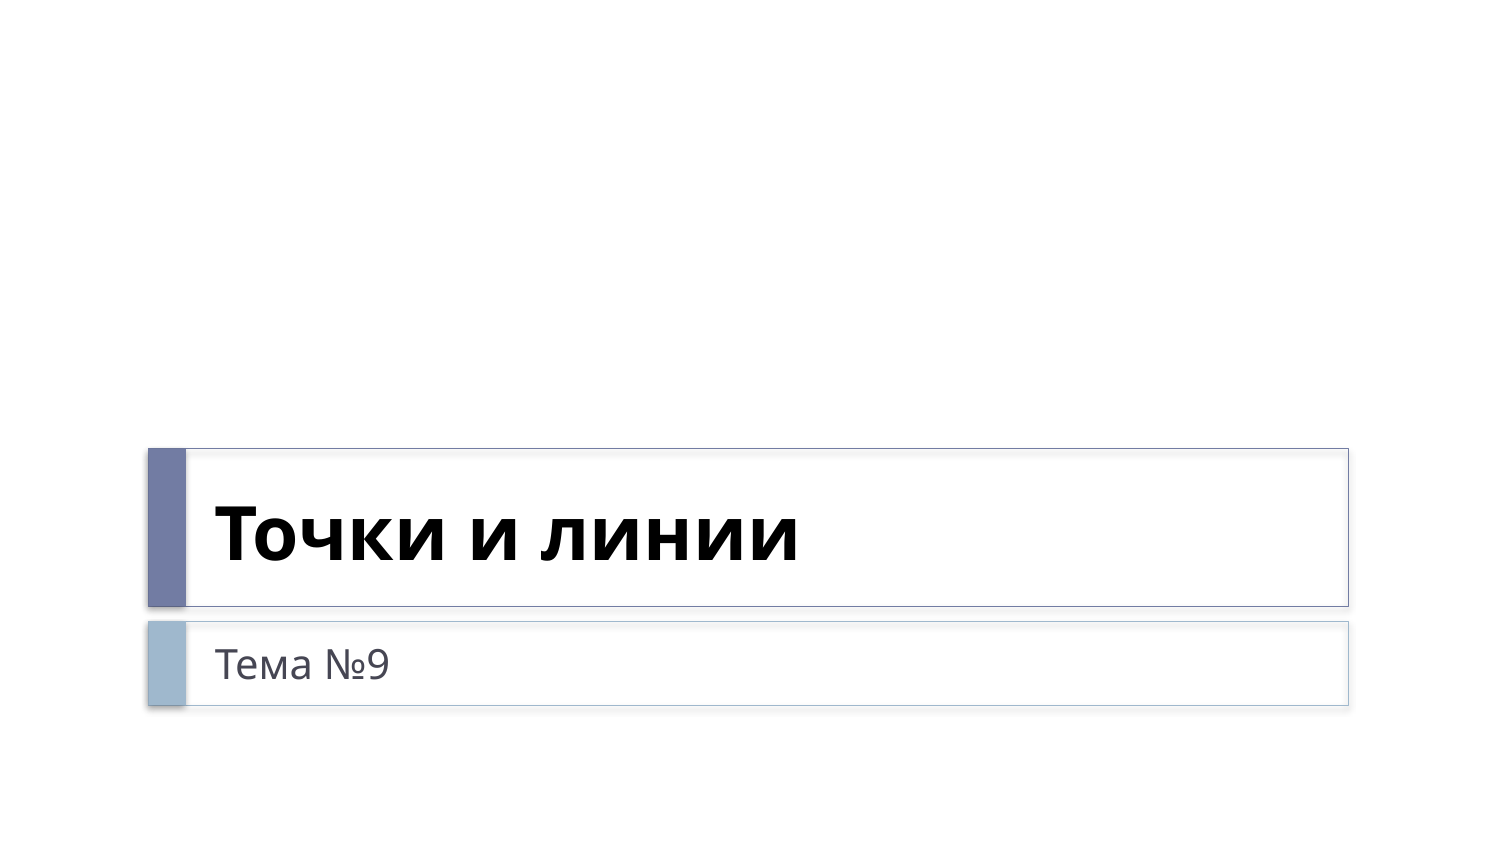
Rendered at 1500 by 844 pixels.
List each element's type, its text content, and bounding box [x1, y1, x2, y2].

subtitle Тема №9 [200, 630, 1325, 697]
title Точки и линии [200, 478, 1325, 600]
